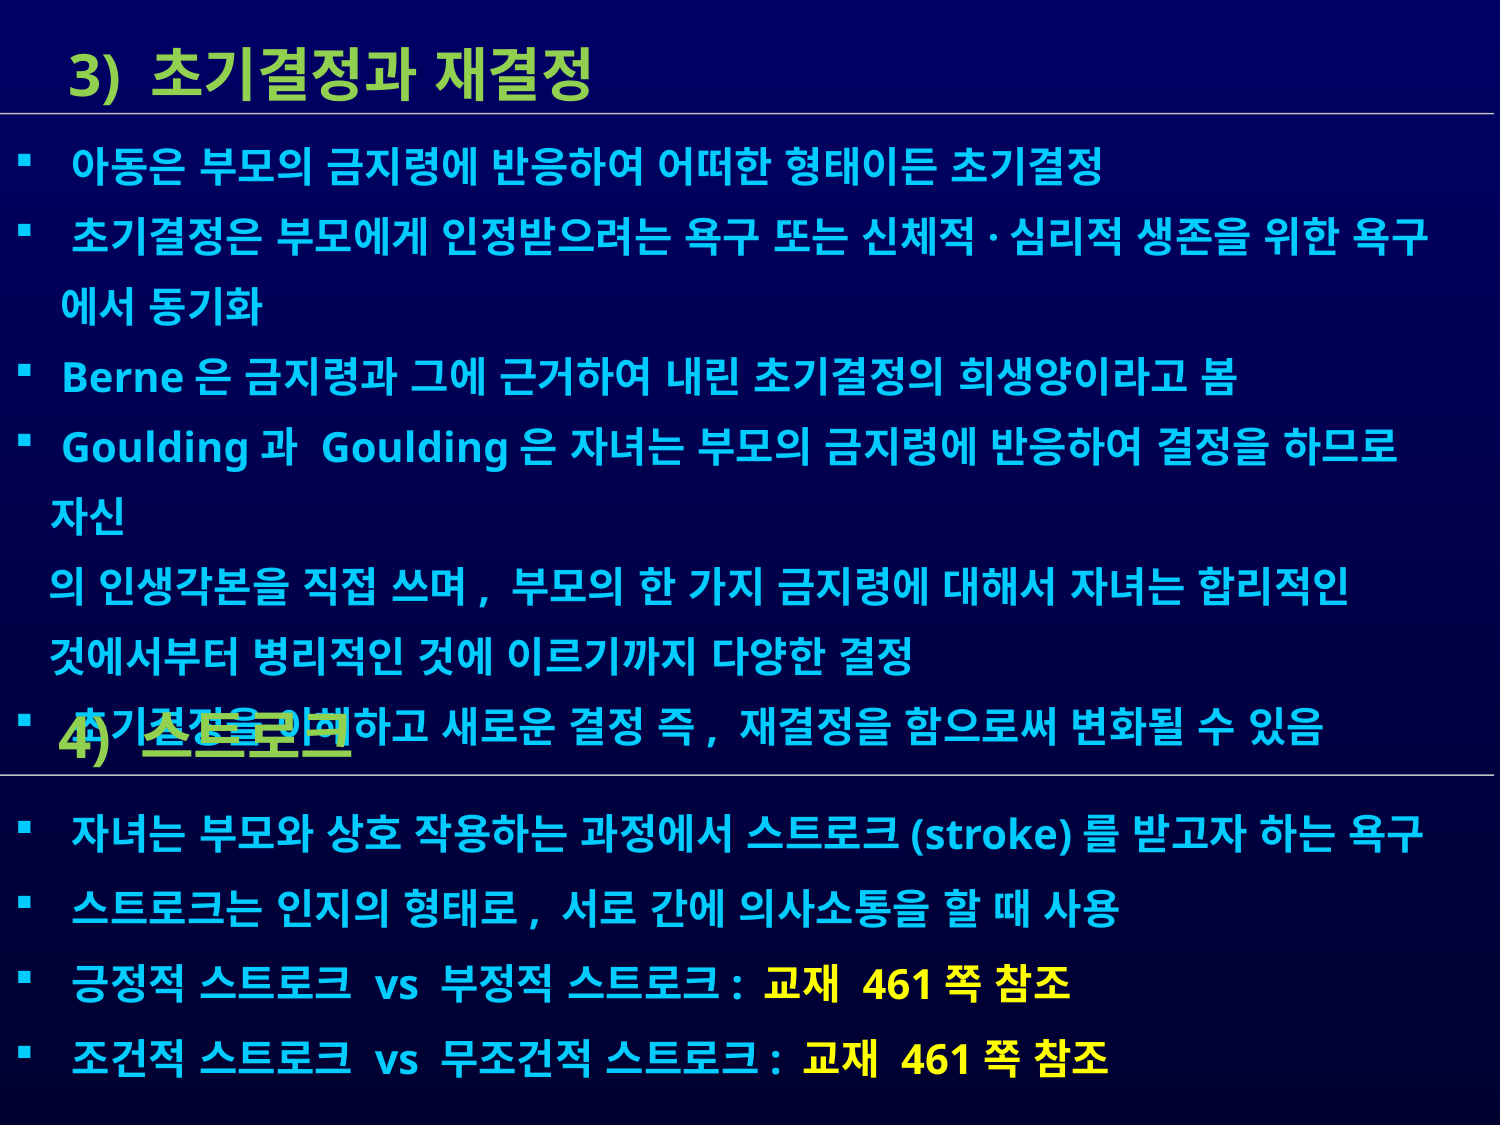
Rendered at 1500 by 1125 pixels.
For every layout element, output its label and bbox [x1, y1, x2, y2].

text_box [0, 30, 1500, 1094]
